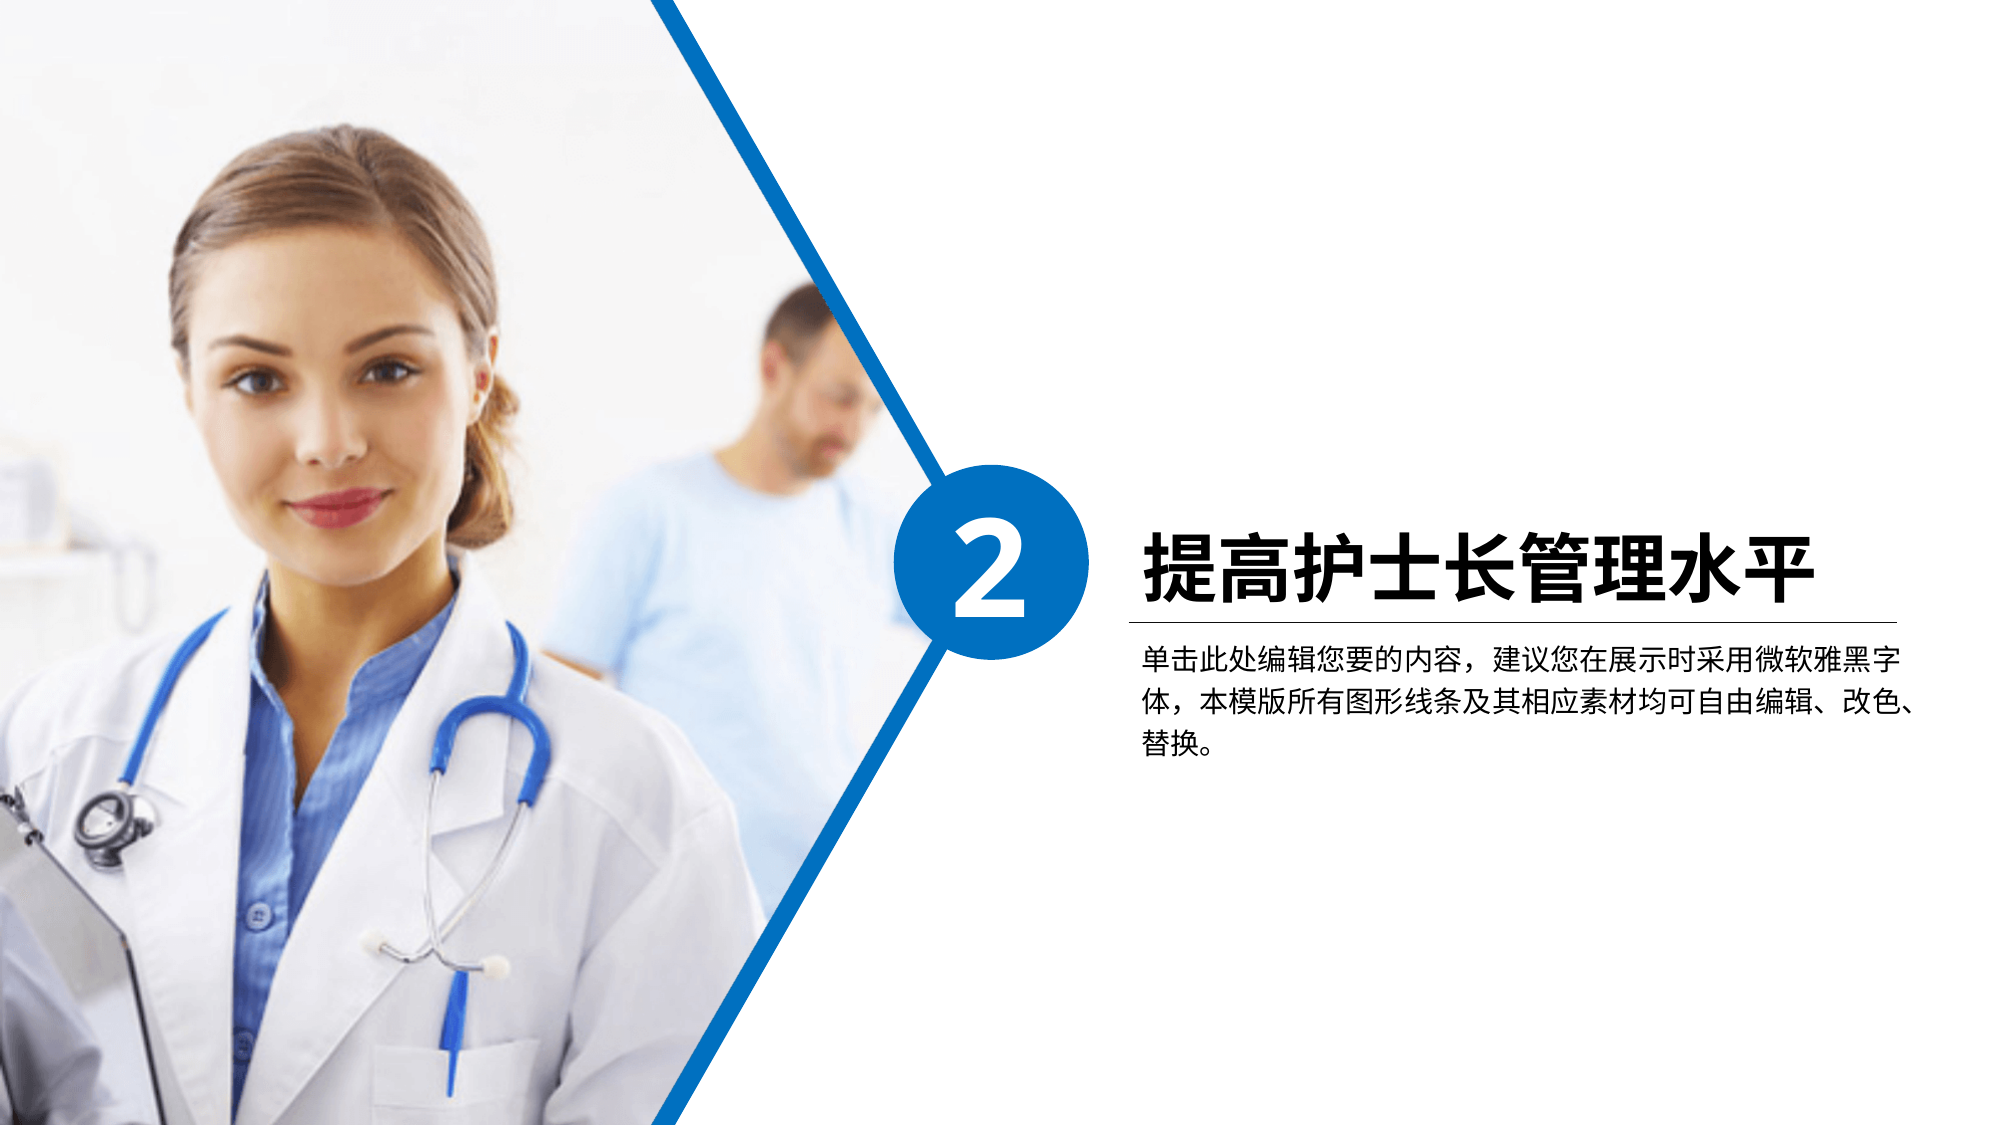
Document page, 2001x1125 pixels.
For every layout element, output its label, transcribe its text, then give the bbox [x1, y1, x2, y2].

text_box 提高护士长管理水平 [1127, 514, 1833, 619]
text_box [1066, 499, 1089, 625]
text_box 单击此处编辑您要的内容，建议您在展示时采用微软雅黑字体，本模版所有图形线条及其相应素材均可自由编辑、改色、替换。 [1141, 634, 1905, 761]
text_box [981, 653, 1028, 660]
picture [0, 0, 977, 1125]
text_box [981, 464, 1029, 472]
text_box 2 [981, 472, 1066, 653]
